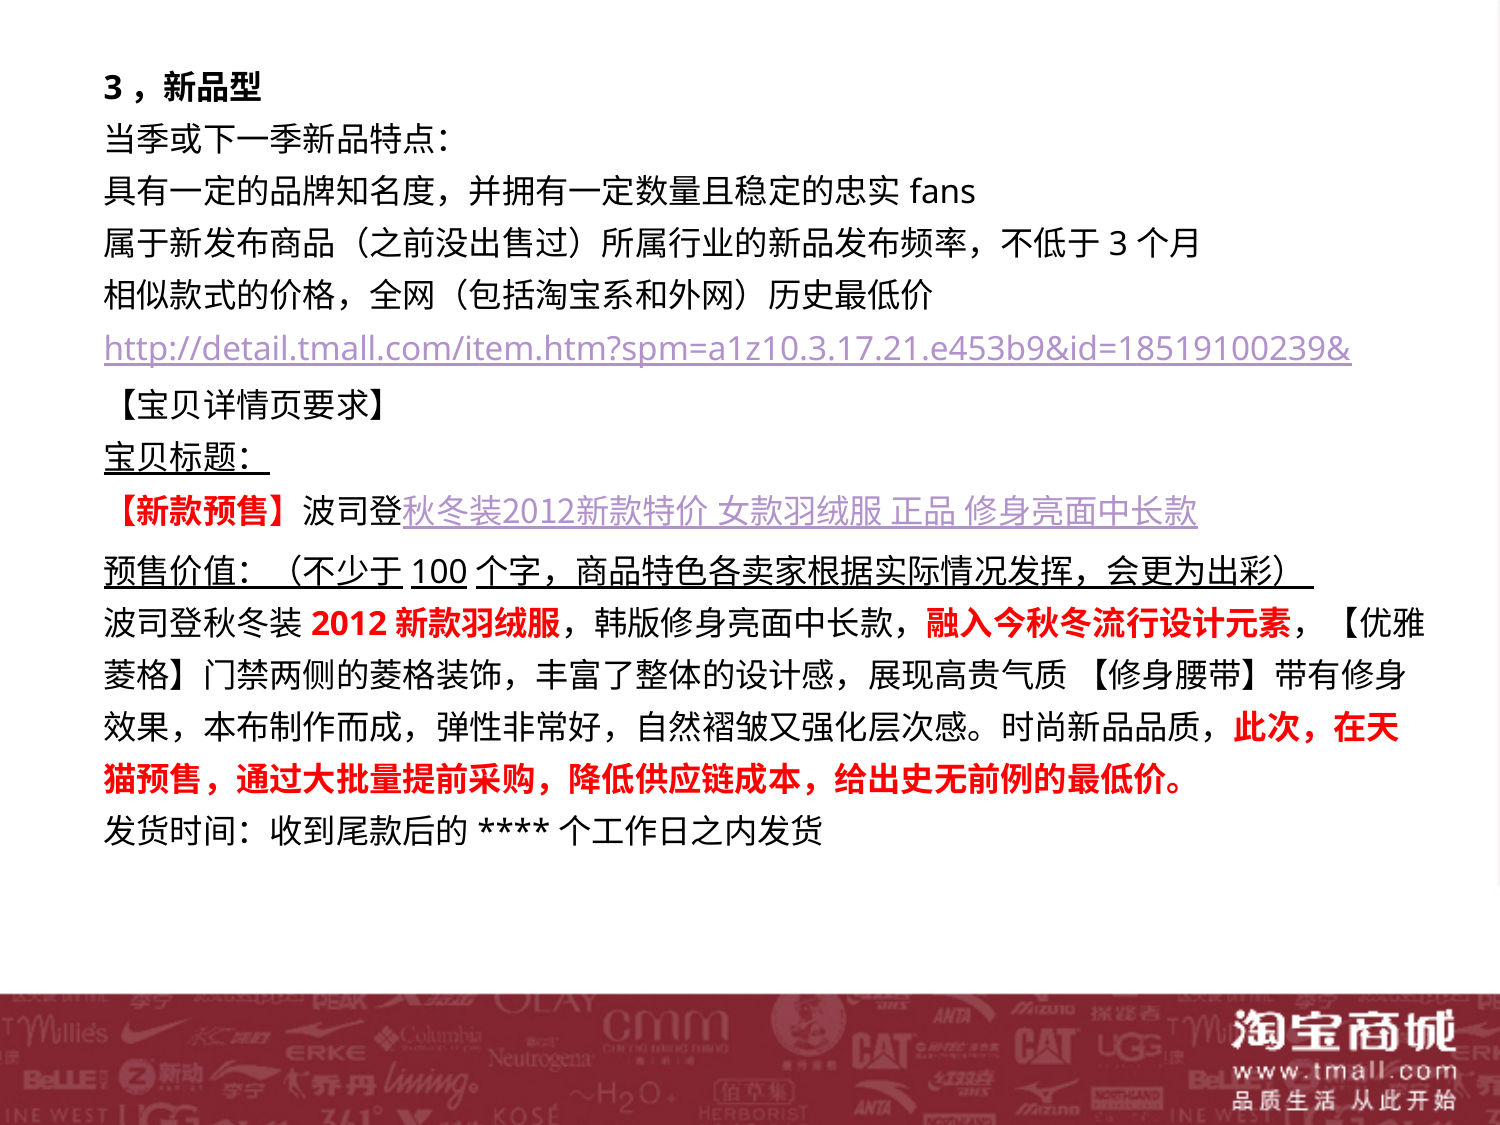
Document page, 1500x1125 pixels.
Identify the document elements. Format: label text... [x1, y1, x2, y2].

text_box 3，新品型 当季或下一季新品特点： 具有一定的品牌知名度，并拥有一定数量且稳定的忠实fans 属于新发布商品（之前没出售过）所属行业的新品发布频率，不低于3个月 相似款式的价格，全网（包括淘宝系和外网）历史最低价 http://detail.tmall.com/item.htm?spm=a1z10.3.17.21.e453b9&id=18519100239& 【宝贝详情页要求】 宝贝标题： 【新款预售】波司登秋冬装2012新款特价 女款羽绒服 正品 修身亮面中长款 预售价值：（不少于100个字，商品特色各卖家根据实际情况发挥，会更为出彩） 波司登秋冬装2012新款羽绒服，韩版修身亮面中长款，融入今秋冬流行设计元素，【优雅菱格】门禁两侧的菱格装饰，丰富了整体的设计感，展现高贵气质 【修身腰带】带有修身效果，本布制作而成，弹性非常好，自然褶皱又强化层次感。时尚新品品质，此次，在天猫预售，通过大批量提前采购，降低供应链成本，给出史无前例的最低价。 发货时间：收到尾款后的****个工作日之内发货 [88, 47, 1447, 850]
picture [0, 0, 1500, 1125]
